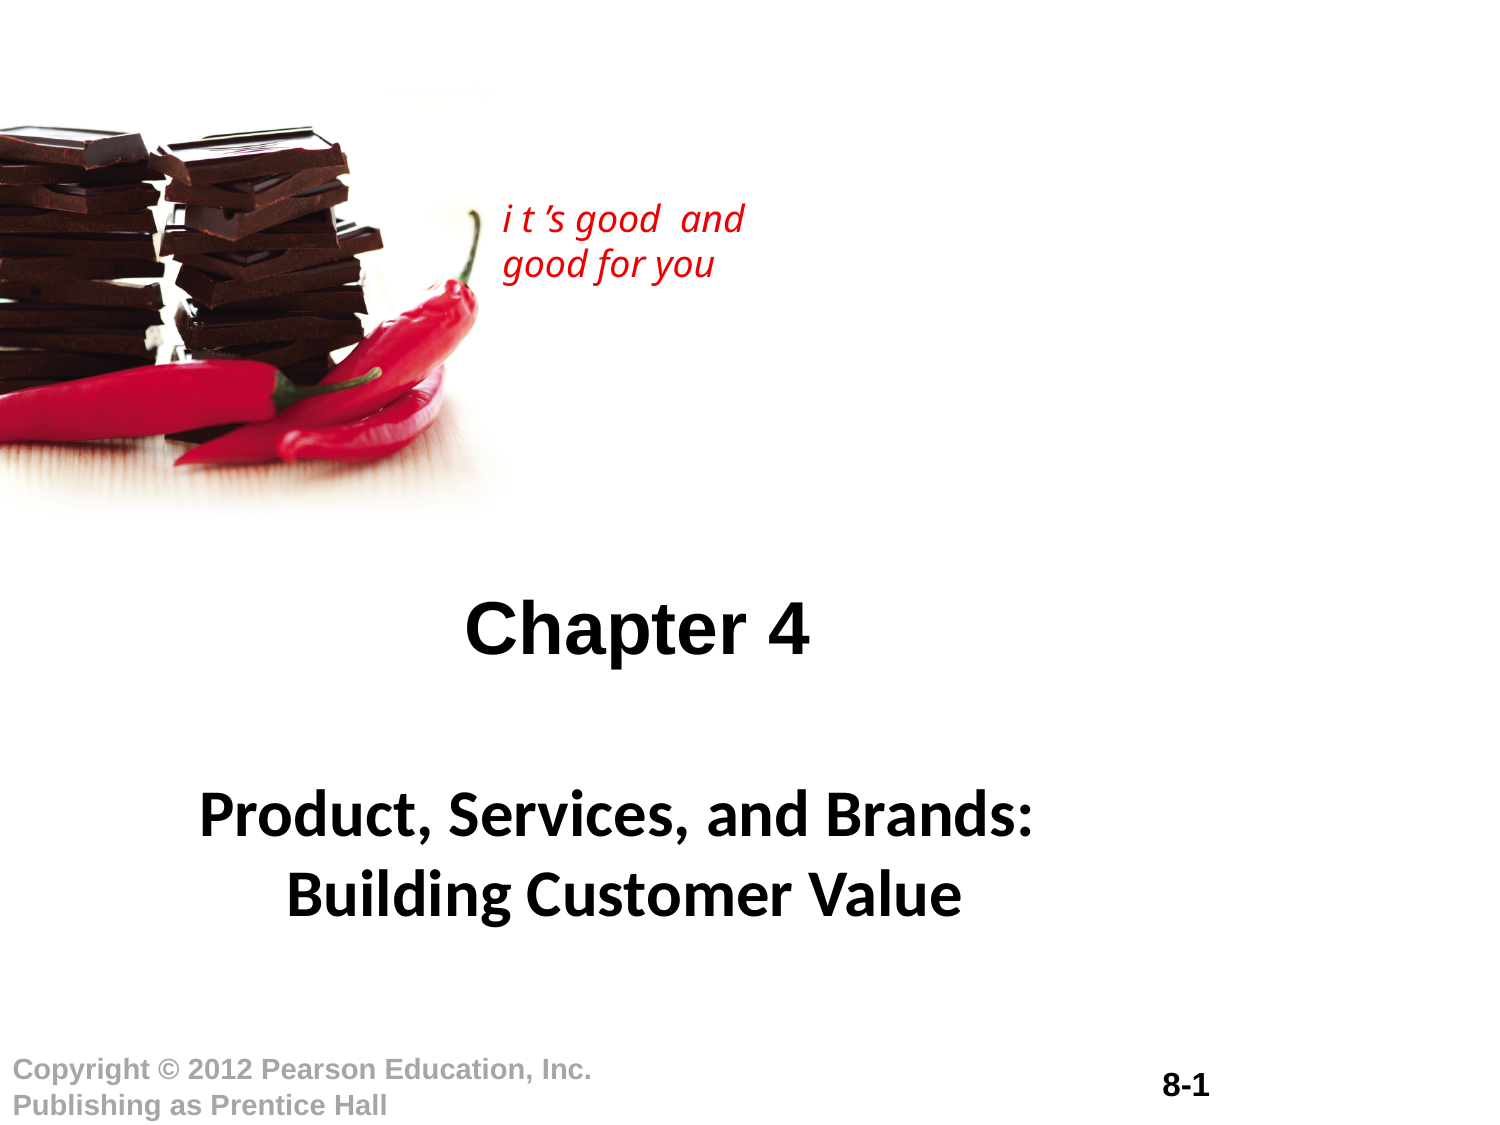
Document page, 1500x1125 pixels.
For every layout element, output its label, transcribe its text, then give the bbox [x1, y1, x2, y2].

picture [0, 87, 525, 525]
title Chapter 4 [49, 458, 1226, 701]
subtitle Product, Services, and Brands: Building Customer Value [99, 762, 1151, 1051]
